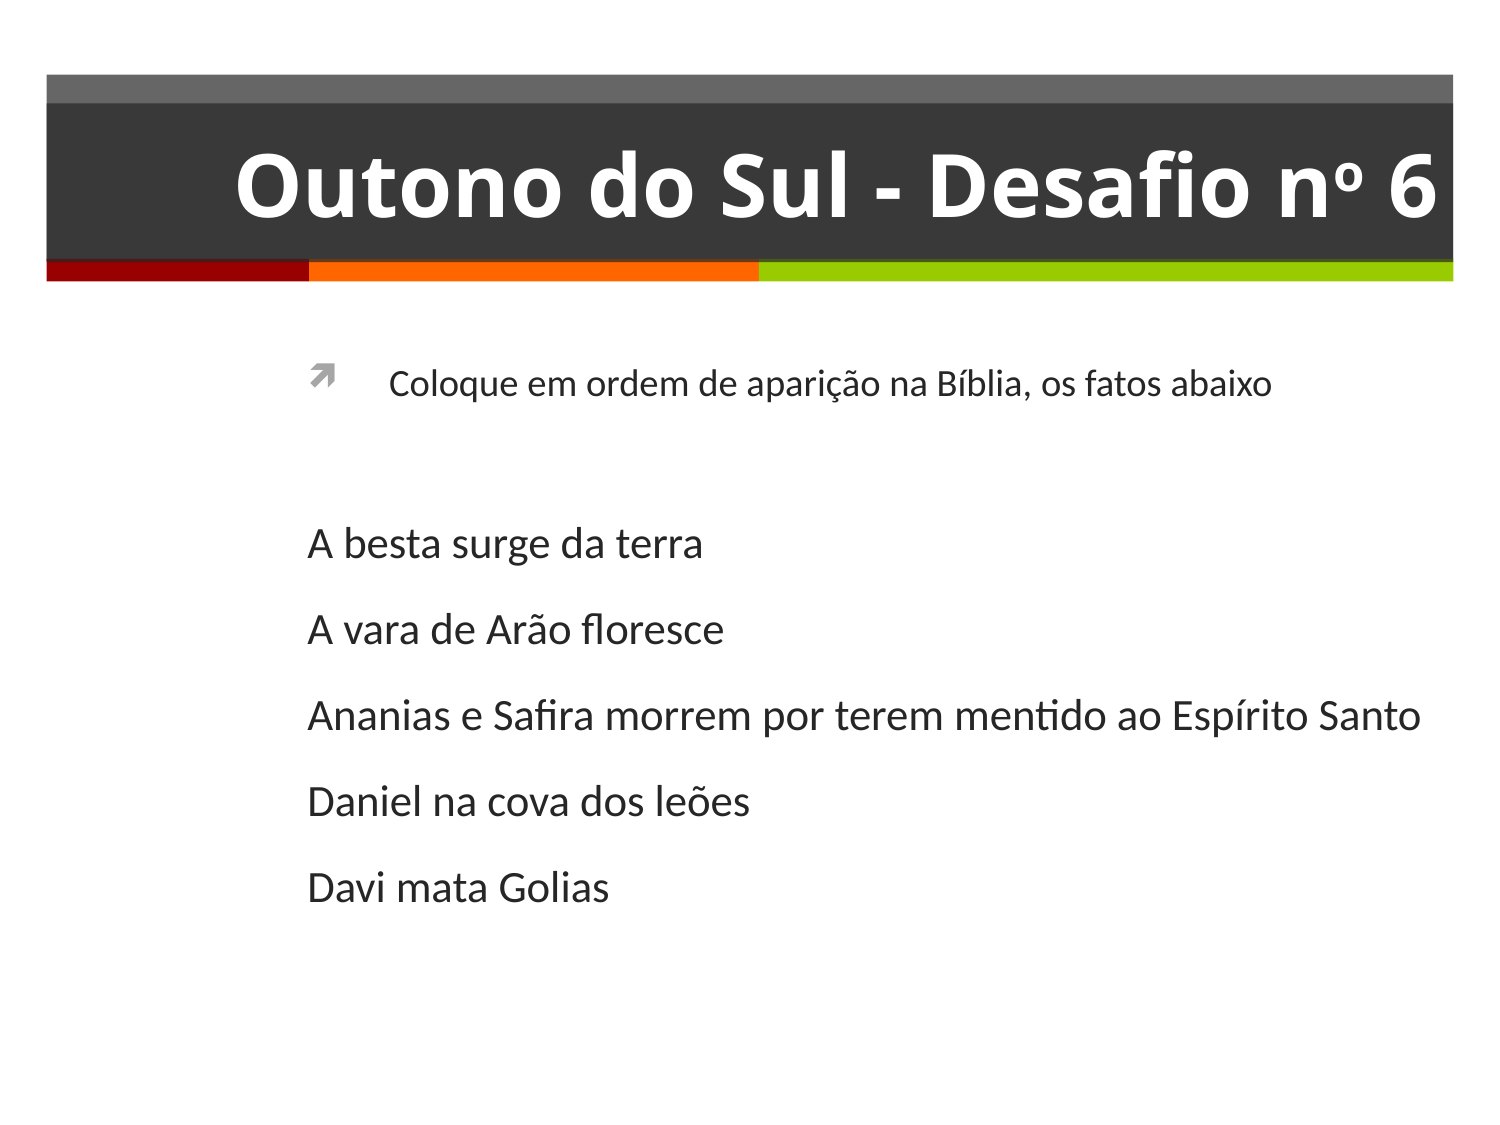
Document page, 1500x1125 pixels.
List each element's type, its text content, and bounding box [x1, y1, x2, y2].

list Coloque em ordem de aparição na Bíblia, os fatos abaixo A besta surge da terra A vara de Arão floresce Ananias e Safira morrem por terem mentido ao Espírito Santo Daniel na cova dos leões Davi mata Golias [292, 350, 1454, 1005]
title Outono do Sul - Desafio no 6 [46, 103, 1454, 263]
